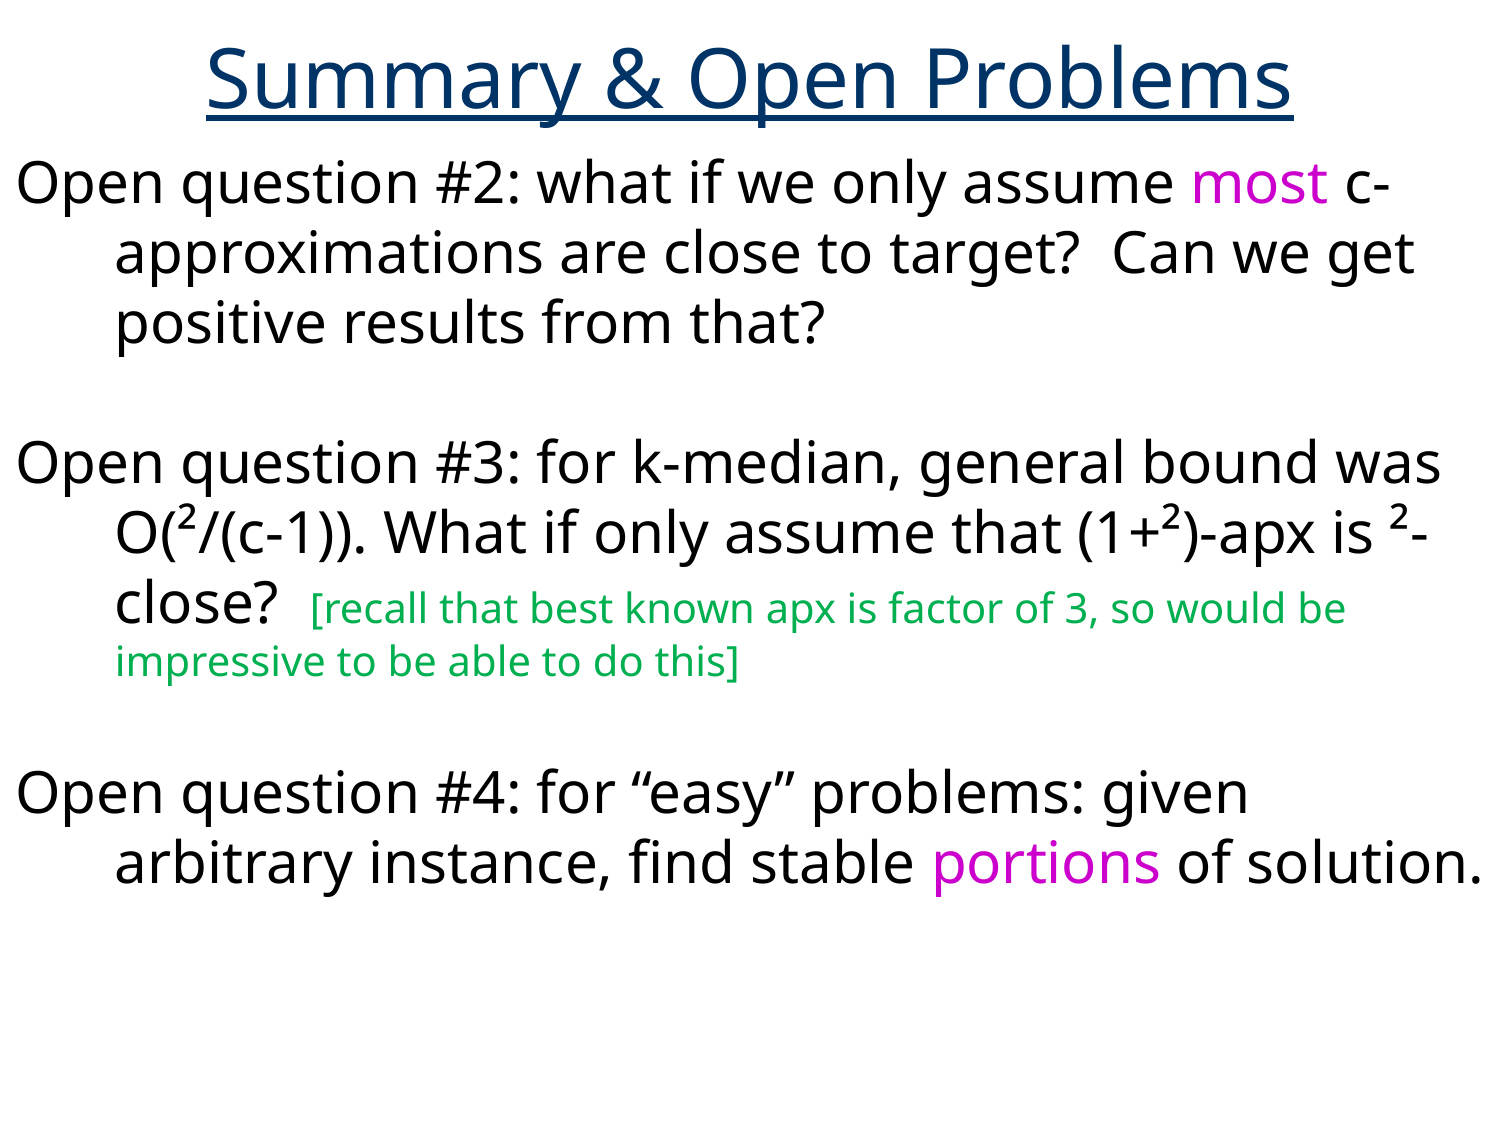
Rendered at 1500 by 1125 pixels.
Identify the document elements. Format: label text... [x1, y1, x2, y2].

list Open question #2: what if we only assume most c-approximations are close to target? Can we get positive results from that? Open question #3: for k-median, general bound was O(²/(c-1)). What if only assume that (1+²)-apx is ²-close? [recall that best known apx is factor of 3, so would be impressive to be able to do this] Open question #4: for “easy” problems: given arbitrary instance, find stable portions of solution. [0, 137, 1500, 1125]
title Summary & Open Problems [112, 24, 1388, 126]
